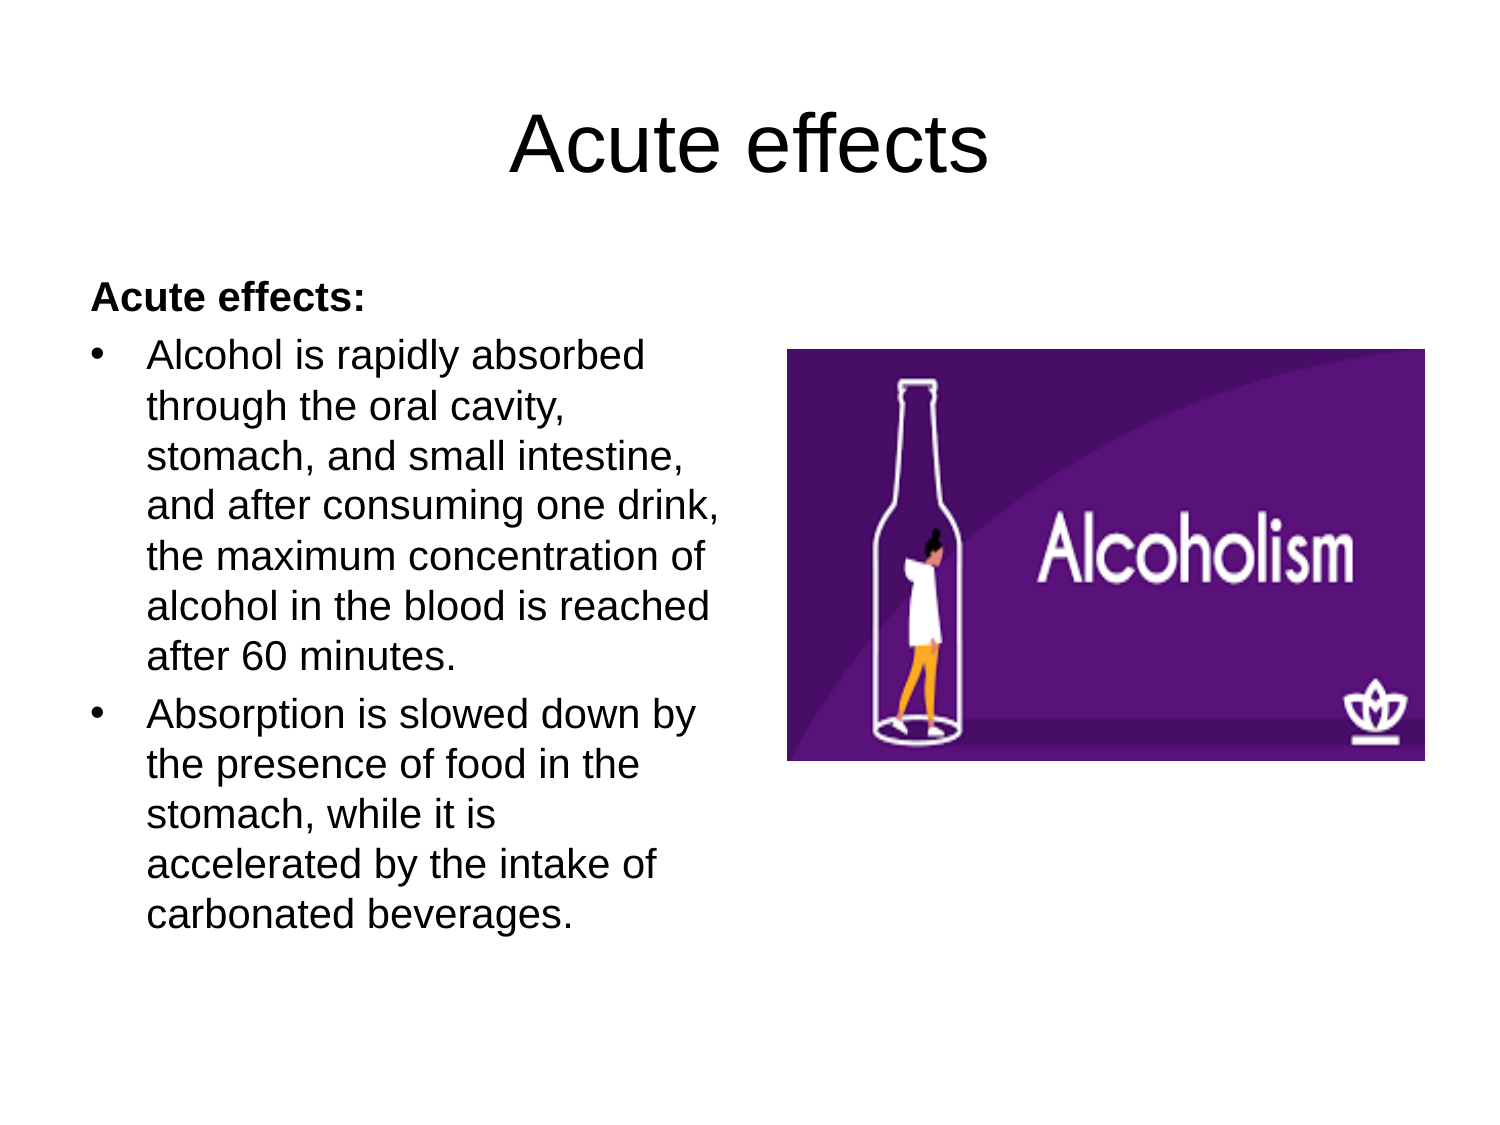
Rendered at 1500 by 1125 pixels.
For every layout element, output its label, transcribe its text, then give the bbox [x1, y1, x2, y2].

list Acute effects: Alcohol is rapidly absorbed through the oral cavity, stomach, and small intestine, and after consuming one drink, the maximum concentration of alcohol in the blood is reached after 60 minutes. Absorption is slowed down by the presence of food in the stomach, while it is accelerated by the intake of carbonated beverages. [75, 262, 738, 1005]
title Acute effects [75, 45, 1425, 233]
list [787, 349, 1426, 761]
